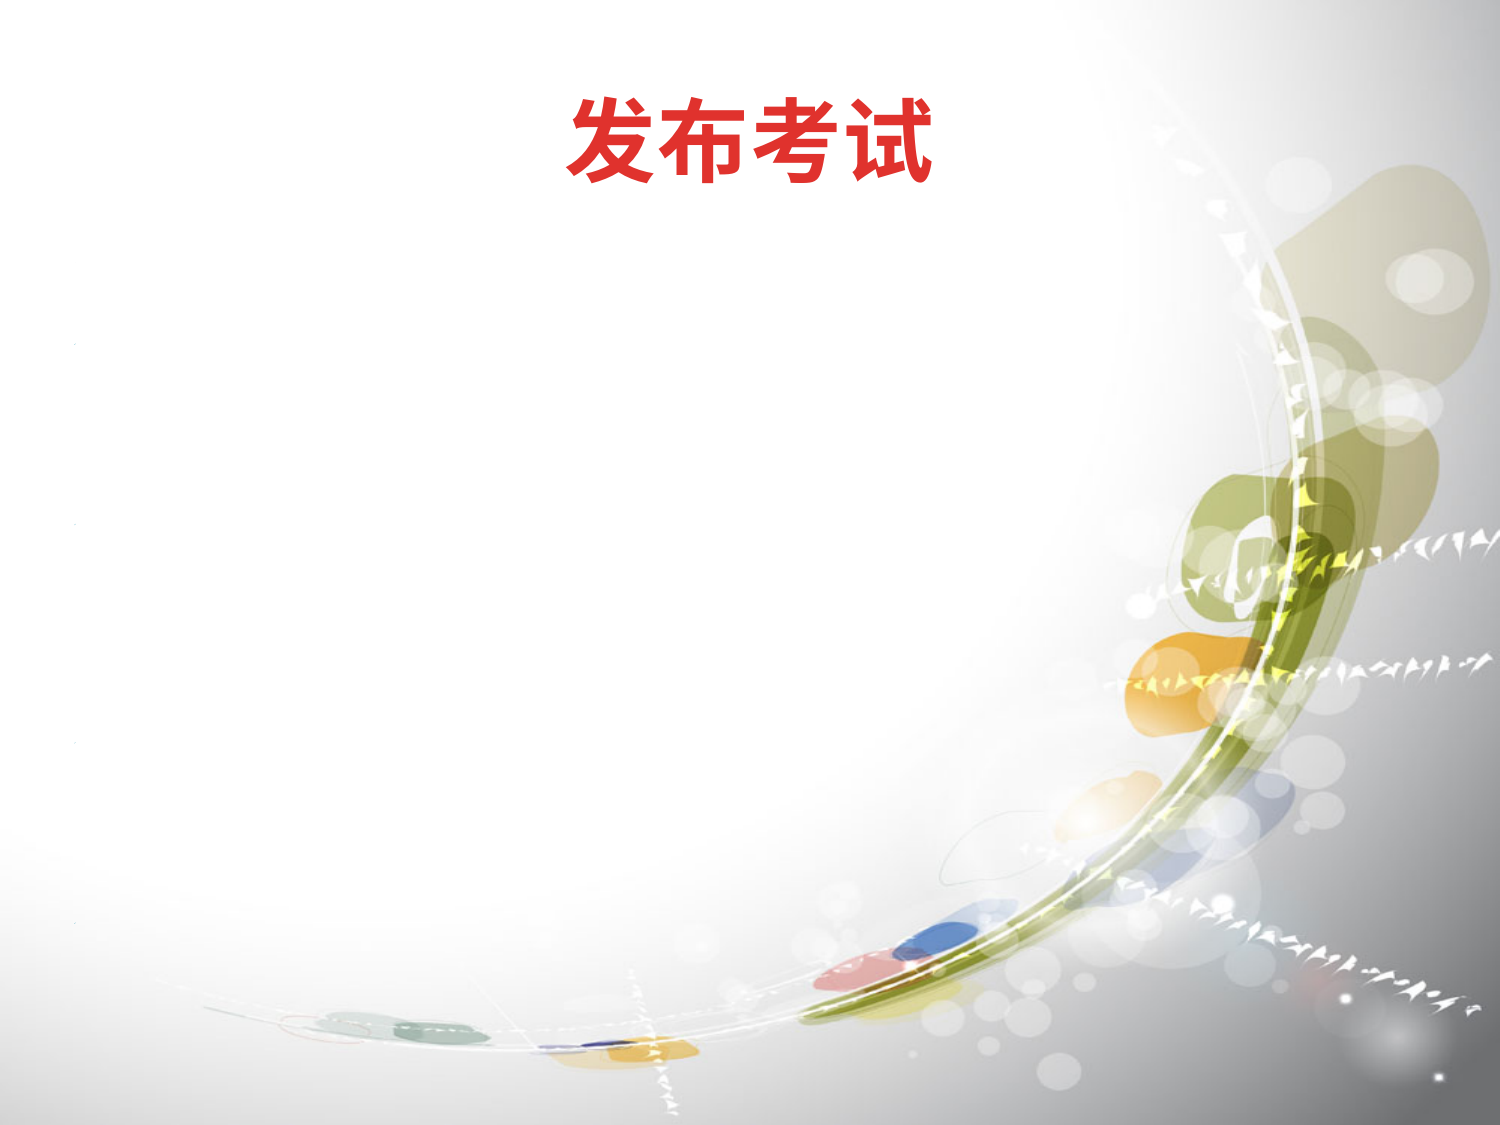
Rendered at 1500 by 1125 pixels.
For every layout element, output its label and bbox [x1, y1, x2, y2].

picture [0, 0, 1500, 1125]
list [74, 262, 1426, 1006]
